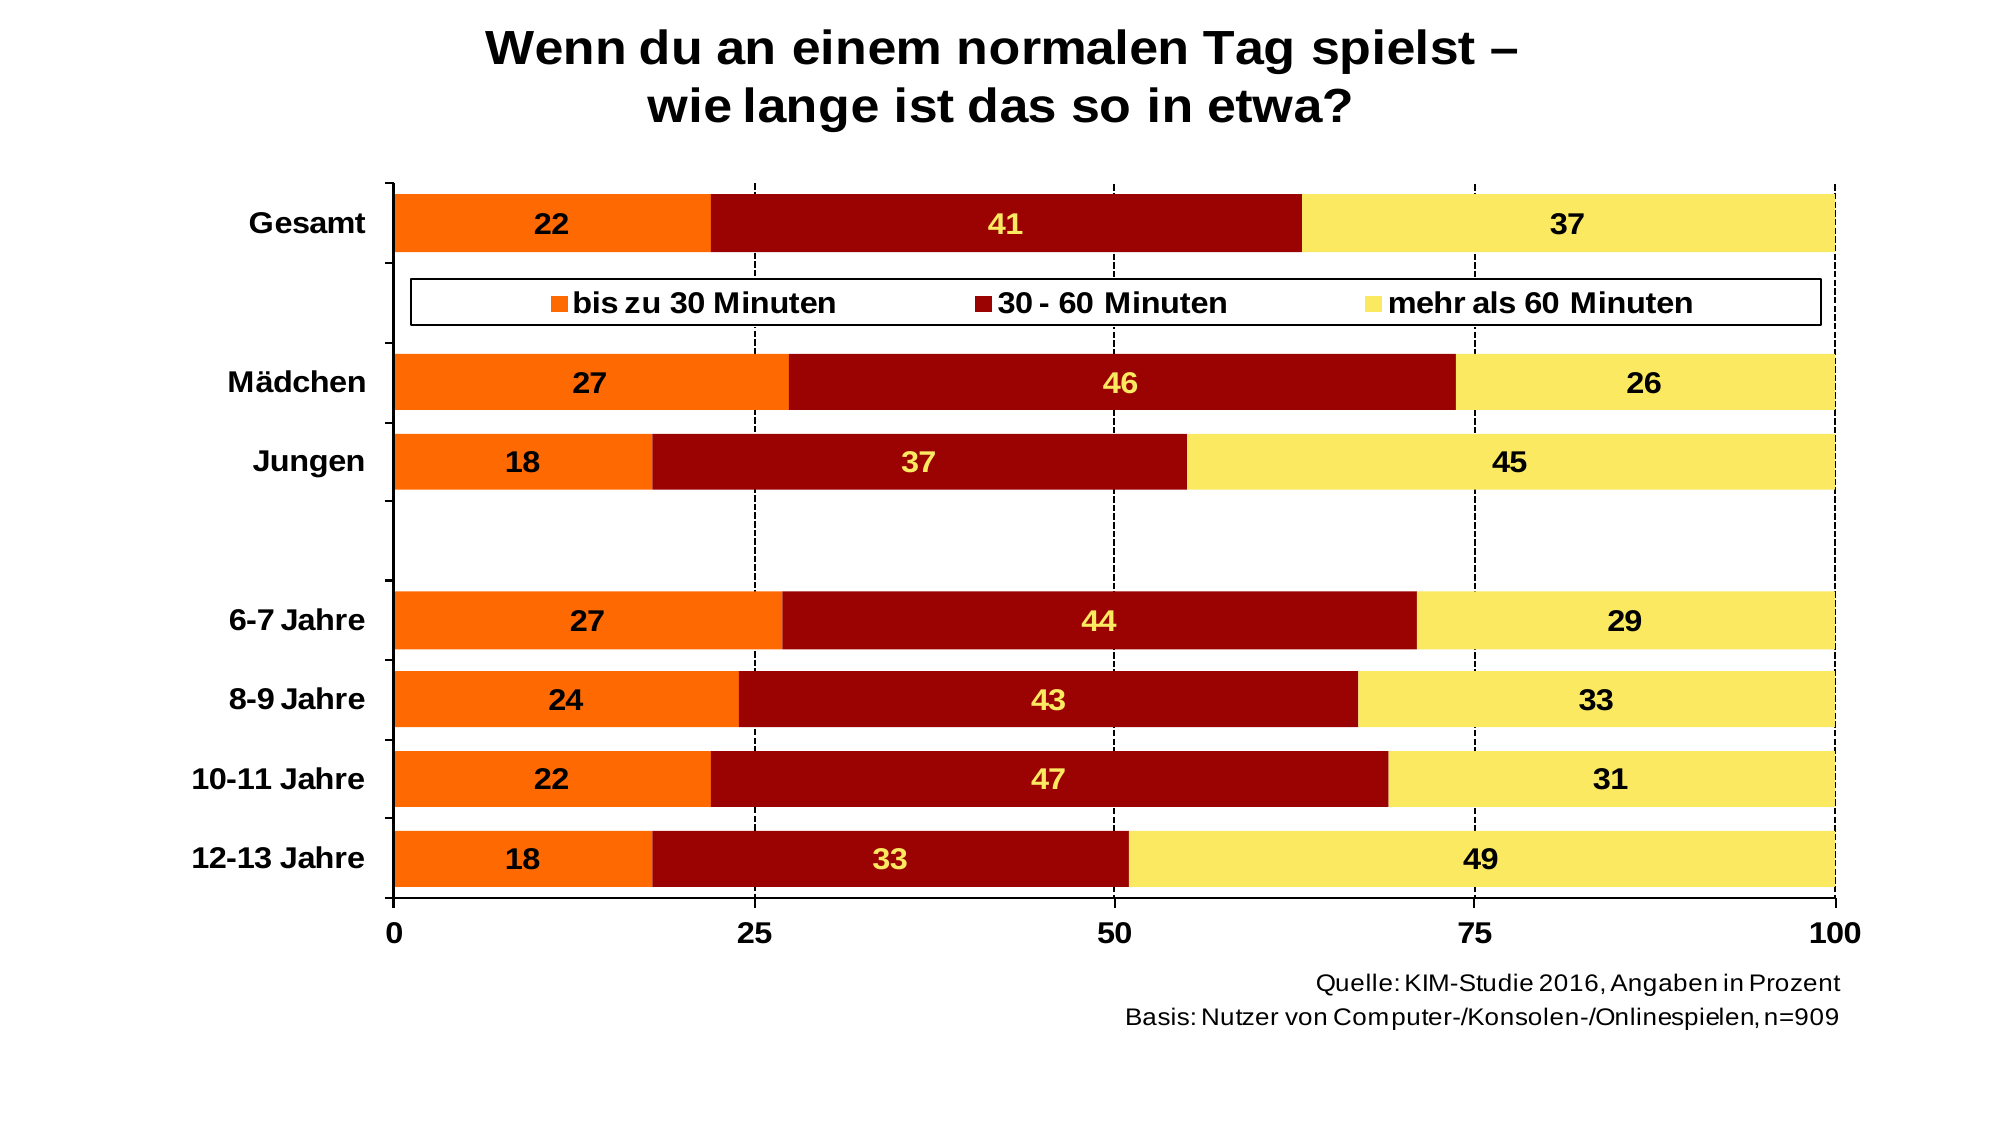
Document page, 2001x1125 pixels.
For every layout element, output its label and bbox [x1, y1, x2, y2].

picture [114, 0, 1885, 1125]
